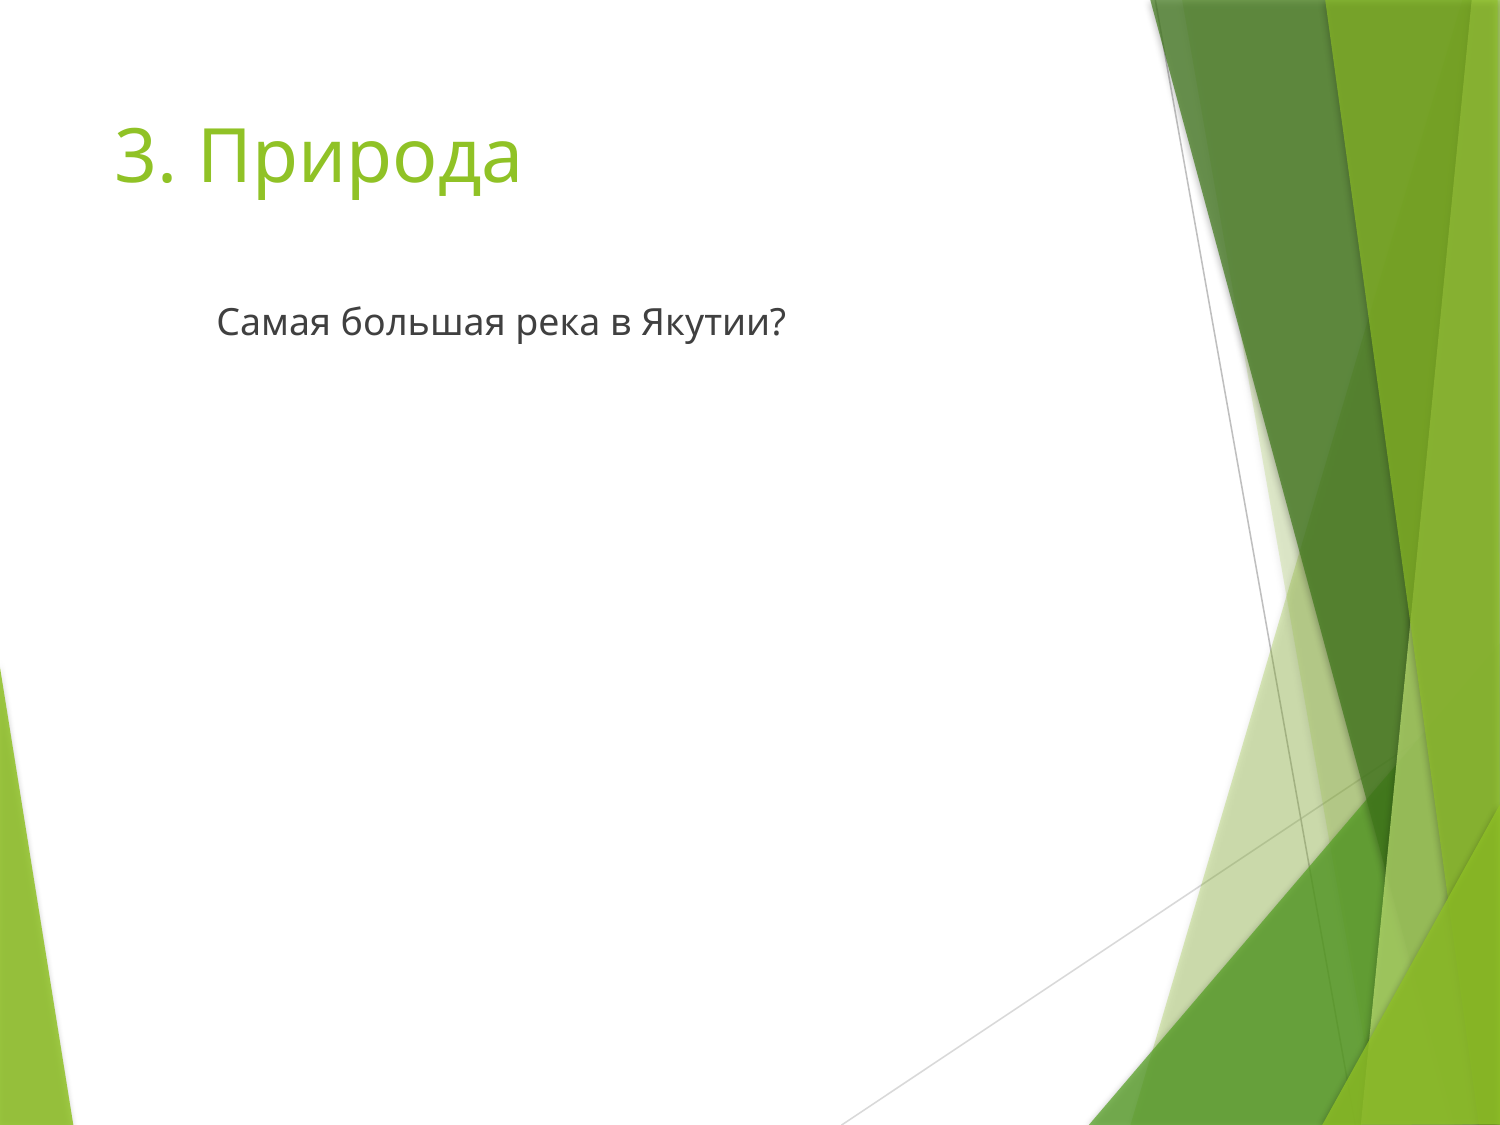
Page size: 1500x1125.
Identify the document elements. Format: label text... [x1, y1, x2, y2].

title 3. Природа [99, 99, 1142, 290]
list Самая большая река в Якутии? [64, 290, 1279, 497]
